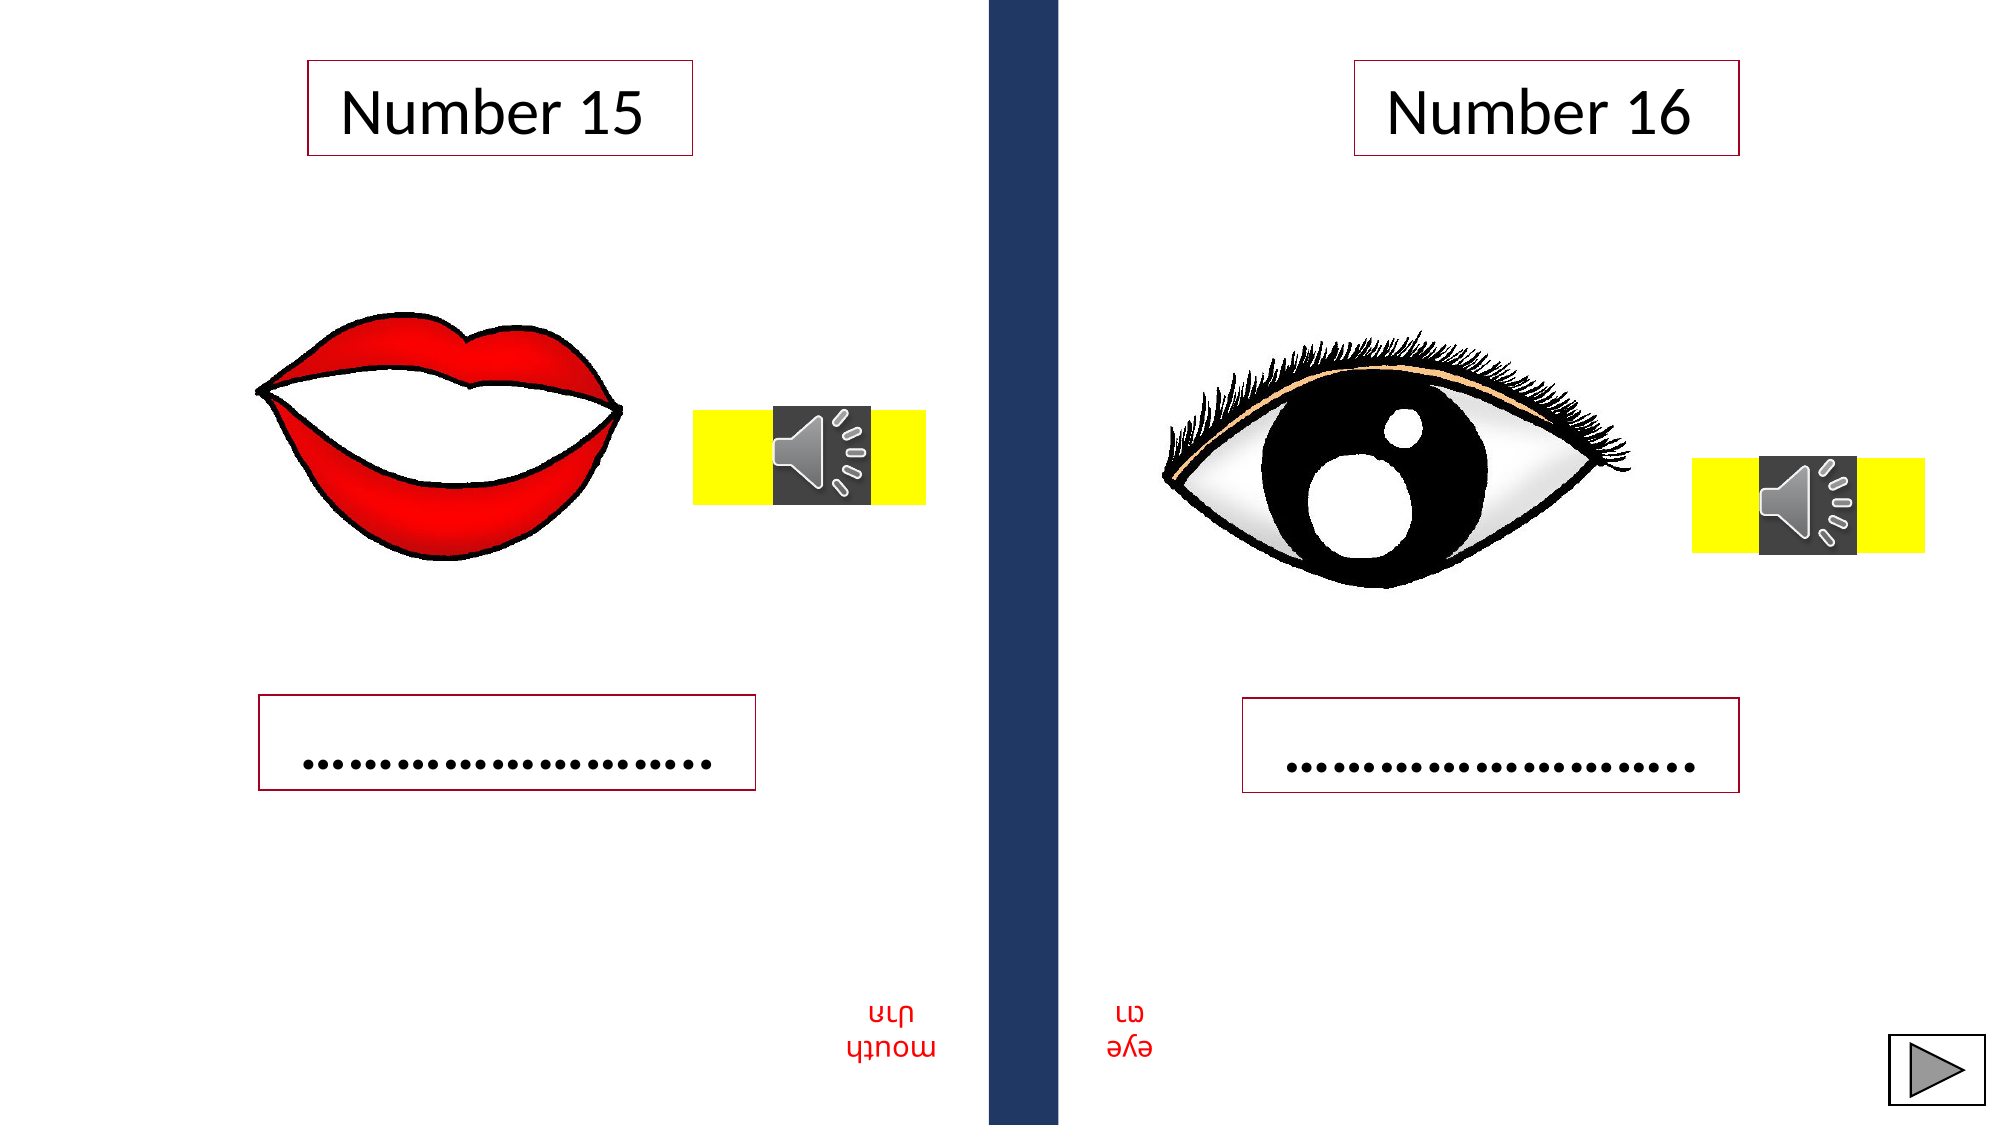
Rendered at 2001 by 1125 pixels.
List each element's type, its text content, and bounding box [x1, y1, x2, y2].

text_box …………………….. [1242, 697, 1739, 793]
table_header [1692, 458, 1758, 553]
picture [221, 295, 656, 579]
text_box Number 16 [1354, 60, 1739, 156]
table_header [872, 410, 926, 505]
table_header [1859, 458, 1925, 553]
table_header [693, 410, 771, 505]
text_box [1888, 1034, 1986, 1106]
text_box [988, 0, 1059, 1125]
picture [771, 405, 872, 506]
text_box eye ตา [1084, 993, 1176, 1078]
text_box mouth ปาก [822, 993, 961, 1078]
picture [1758, 455, 1859, 556]
text_box …………………….. [259, 695, 756, 790]
text_box Number 15 [308, 60, 693, 156]
picture [1130, 313, 1654, 603]
